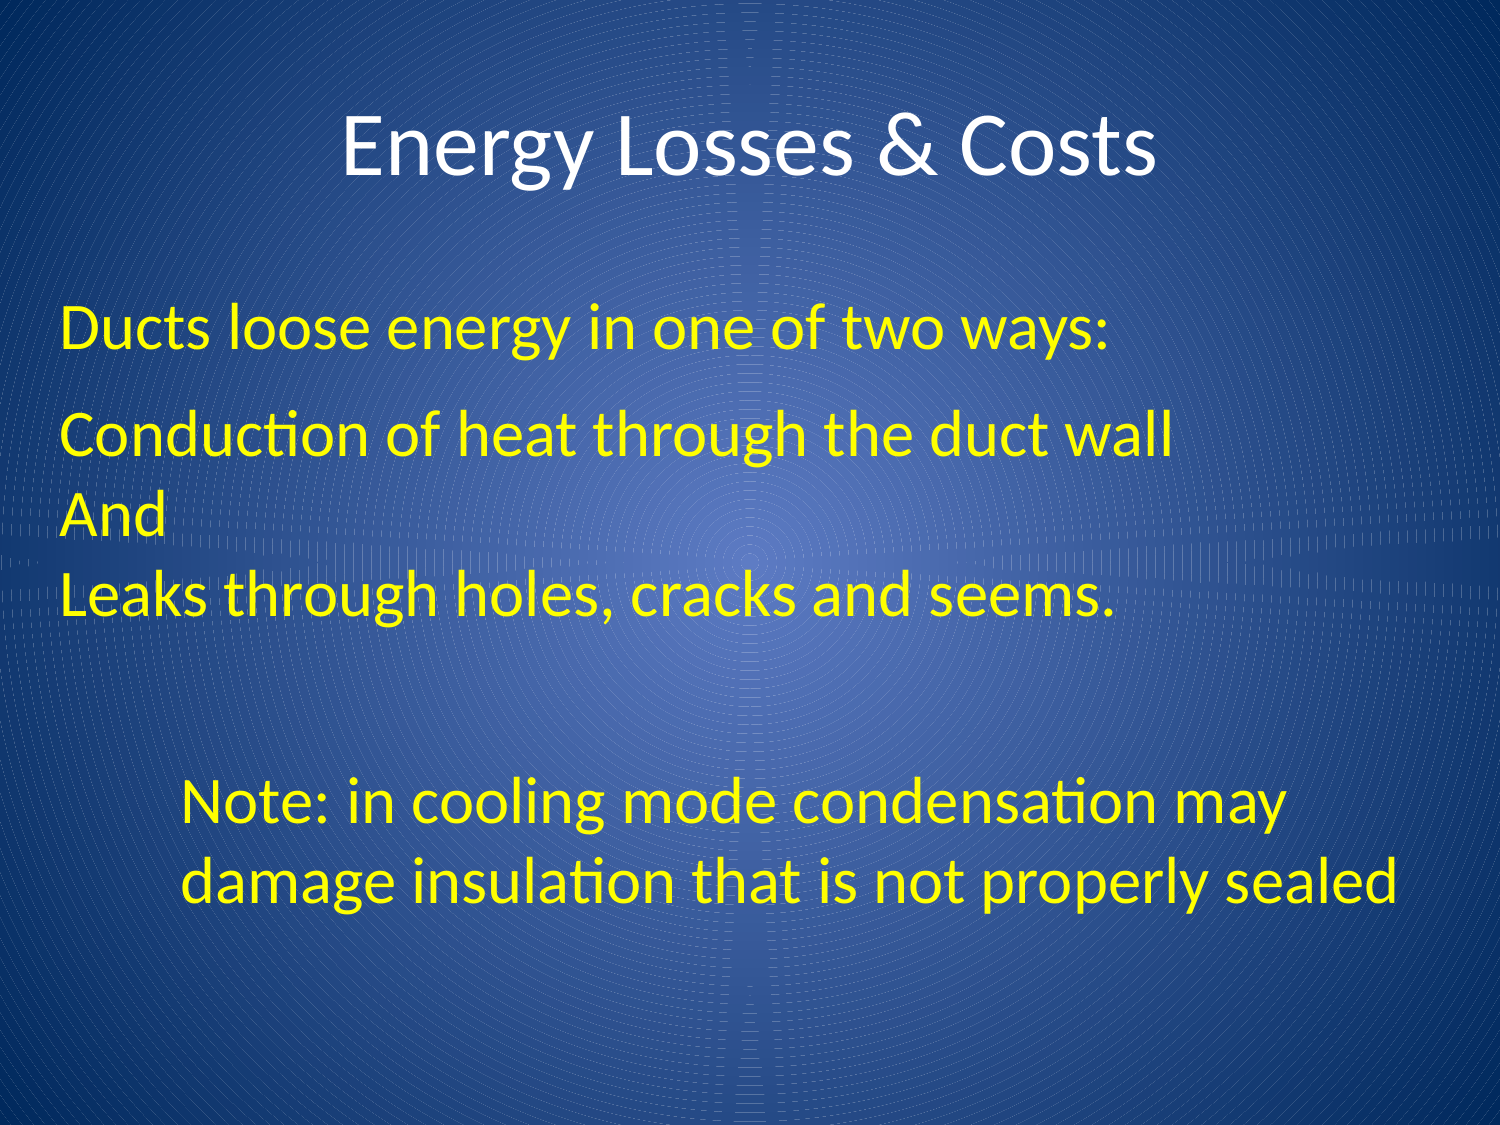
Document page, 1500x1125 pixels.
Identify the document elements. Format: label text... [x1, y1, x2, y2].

text_box Note: in cooling mode condensation may damage insulation that is not properly sealed [165, 749, 1416, 925]
text_box Ducts loose energy in one of two ways: Conduction of heat through the duct wall And Leaks through holes, cracks and seems. [44, 275, 1205, 638]
title Energy Losses & Costs [75, 45, 1425, 233]
